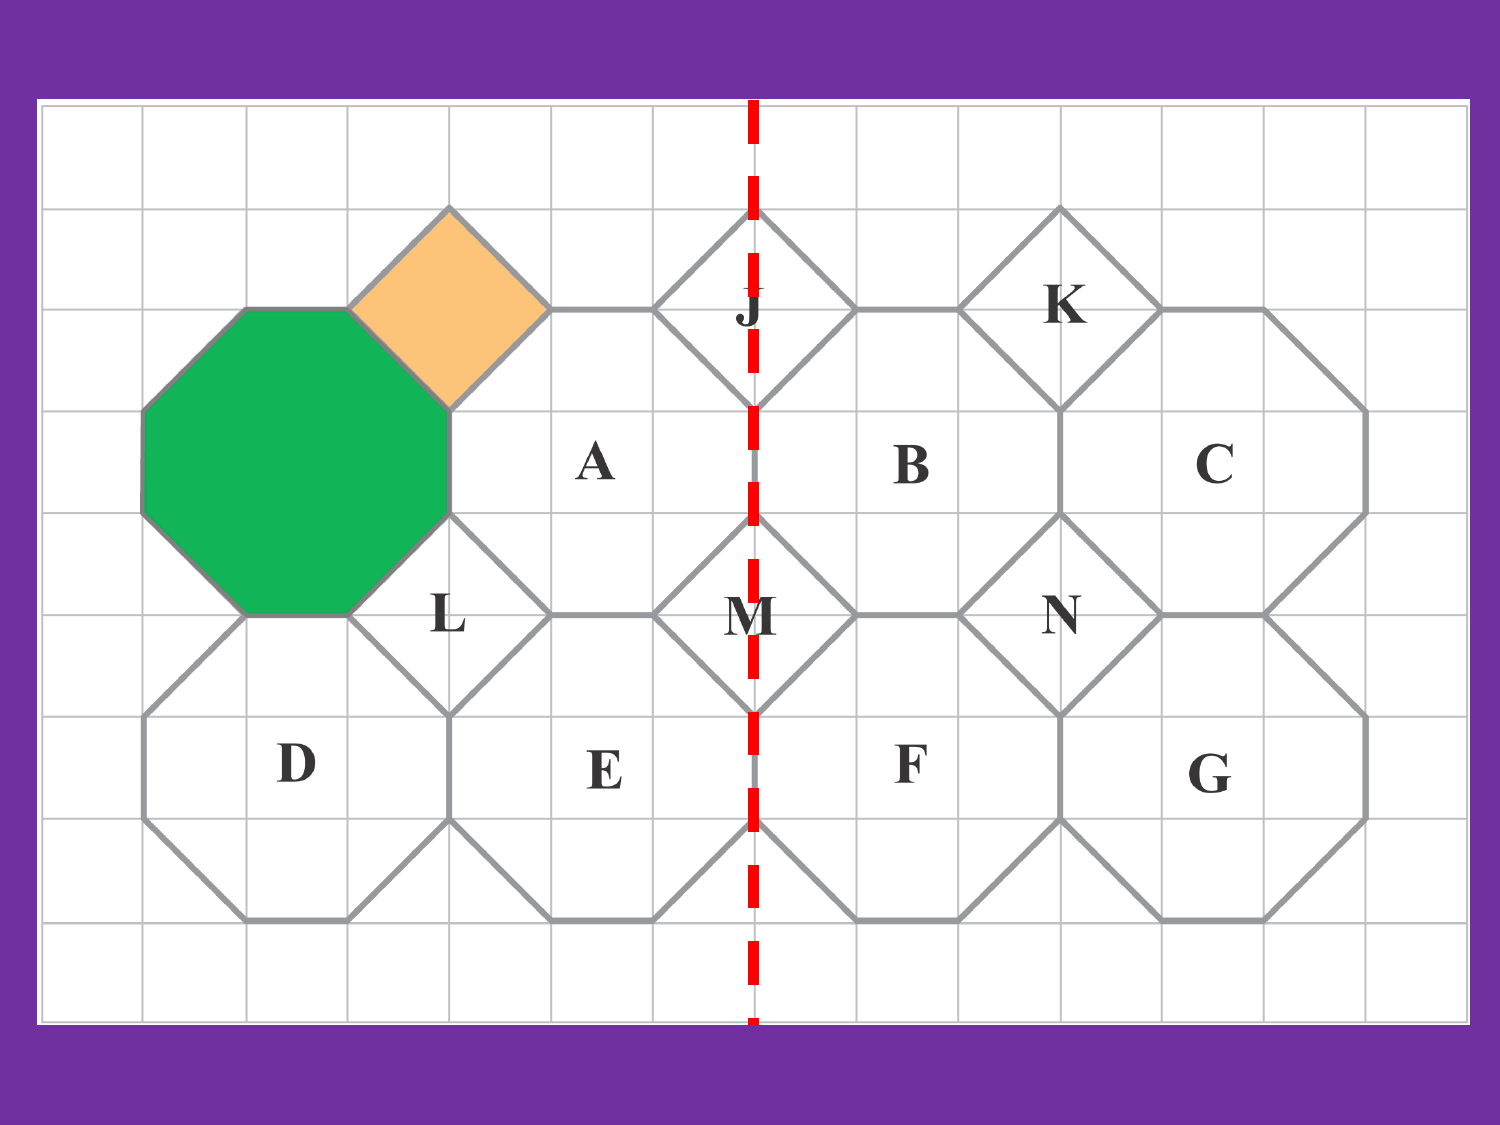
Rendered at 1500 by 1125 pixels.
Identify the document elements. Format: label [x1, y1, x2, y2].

picture [37, 99, 1470, 1026]
